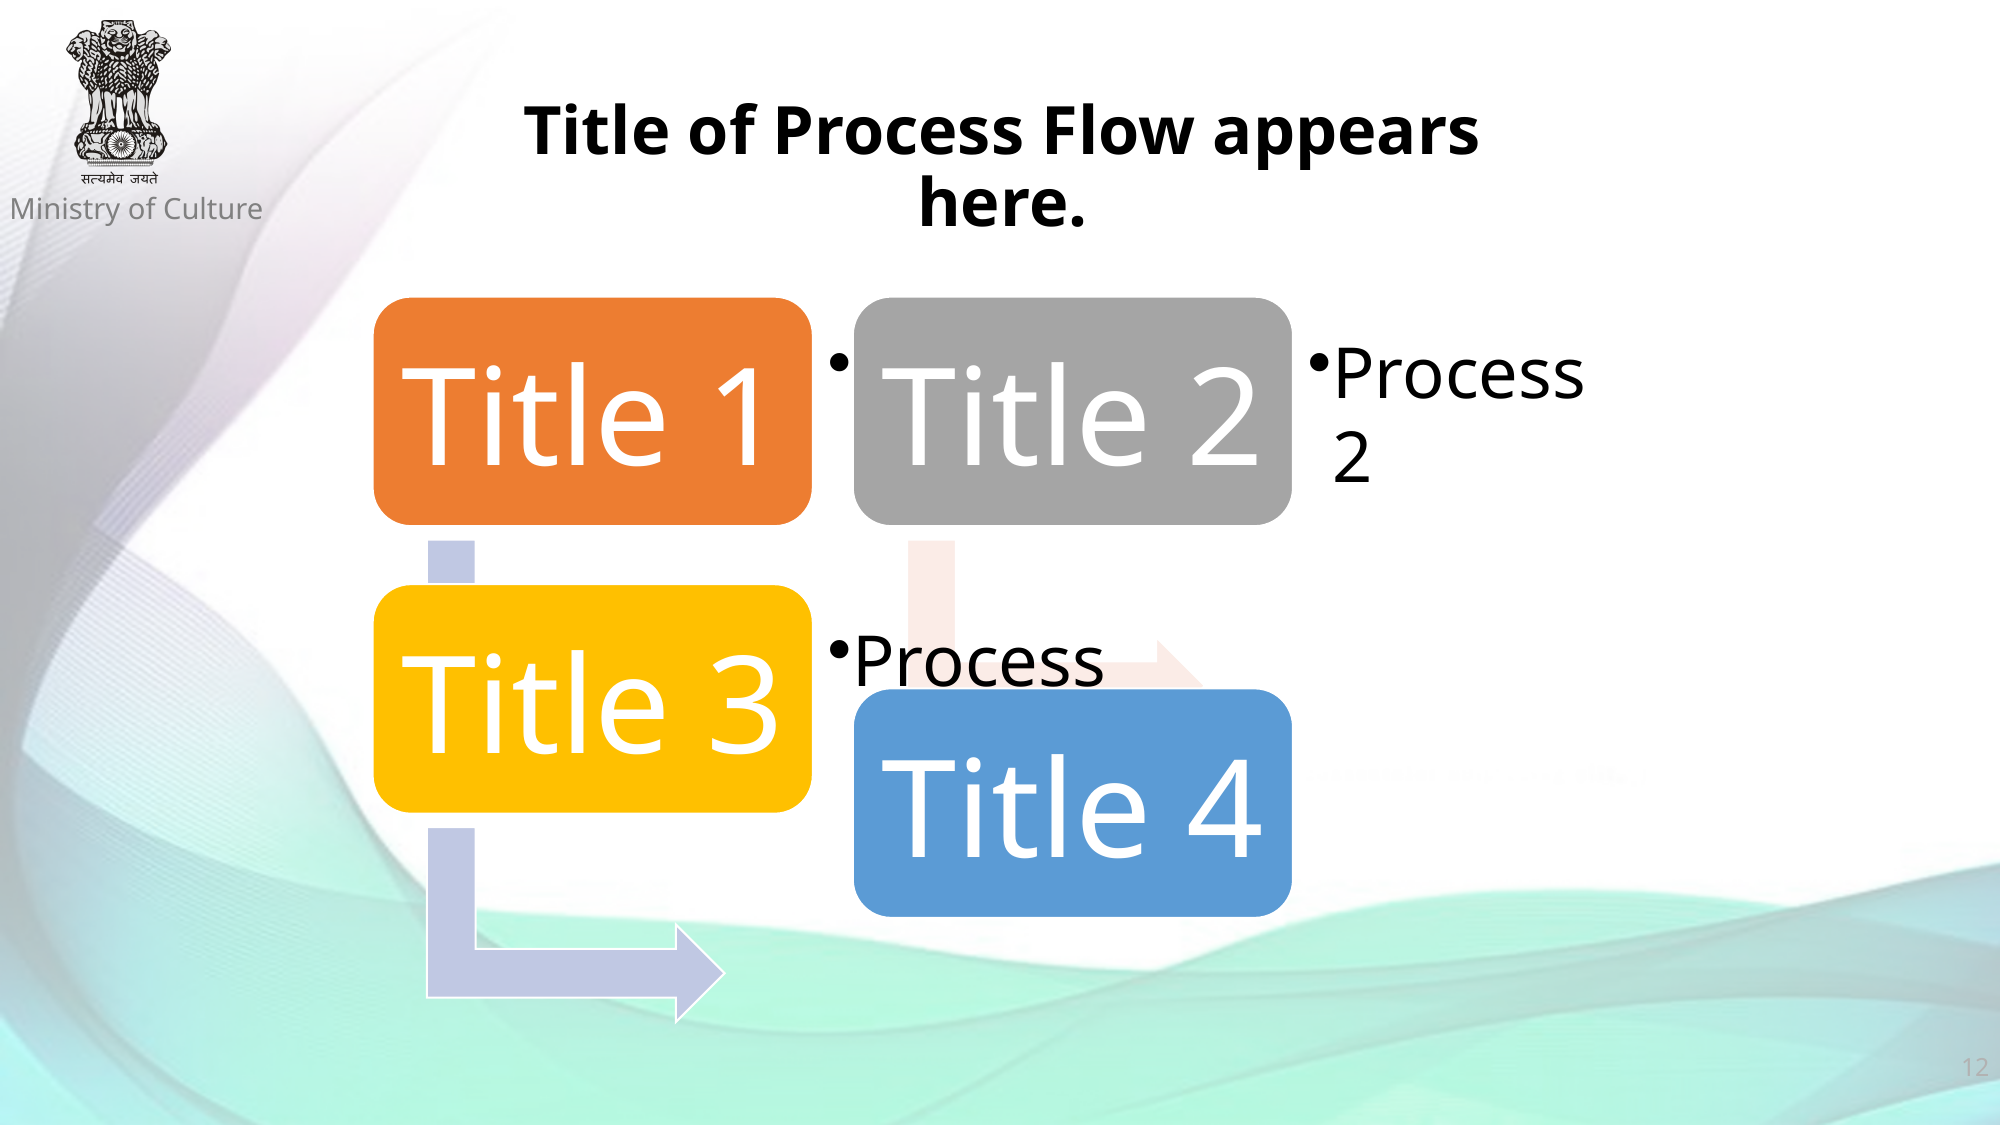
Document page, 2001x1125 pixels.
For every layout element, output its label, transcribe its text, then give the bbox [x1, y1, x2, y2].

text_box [372, 283, 1628, 1035]
slide_number 12 [1554, 1038, 2000, 1099]
text_box Title of Process Flow appears here. [491, 89, 1513, 249]
picture [66, 20, 171, 184]
